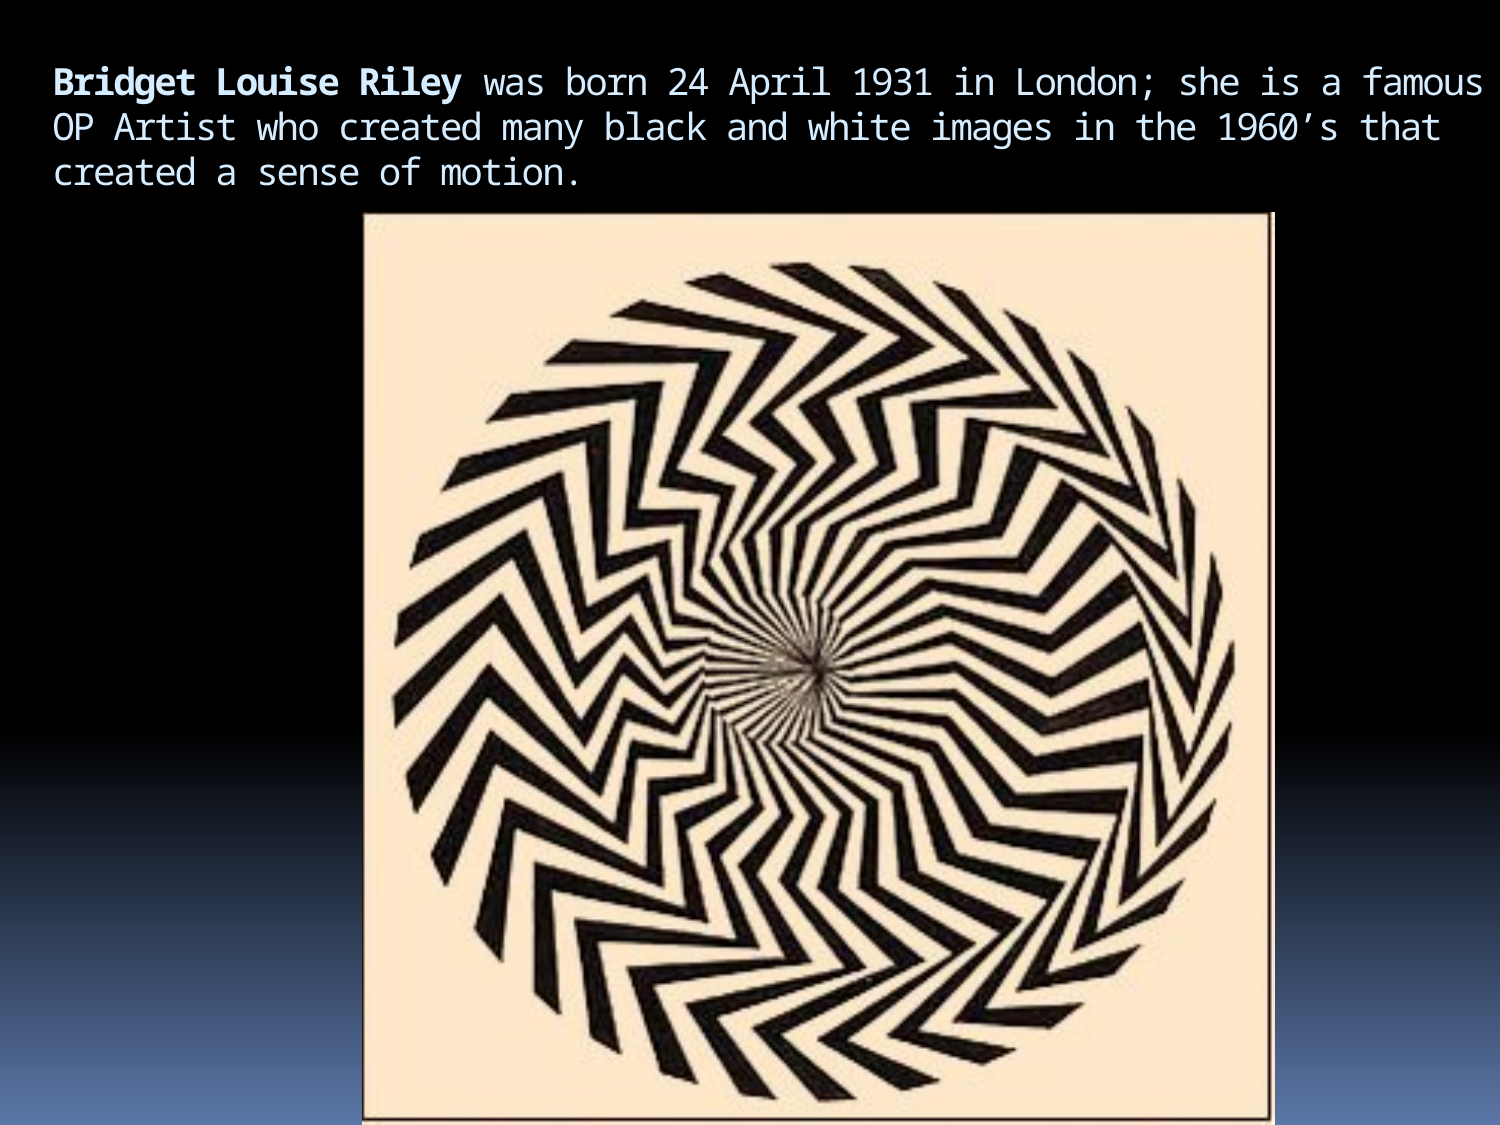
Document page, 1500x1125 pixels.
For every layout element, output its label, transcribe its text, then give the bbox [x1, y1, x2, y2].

picture [361, 211, 1276, 1125]
title Bridget Louise Riley was born 24 April 1931 in London; she is a famous OP Artist who created many black and white images in the 1960’s that created a sense of motion. [37, 50, 1500, 275]
